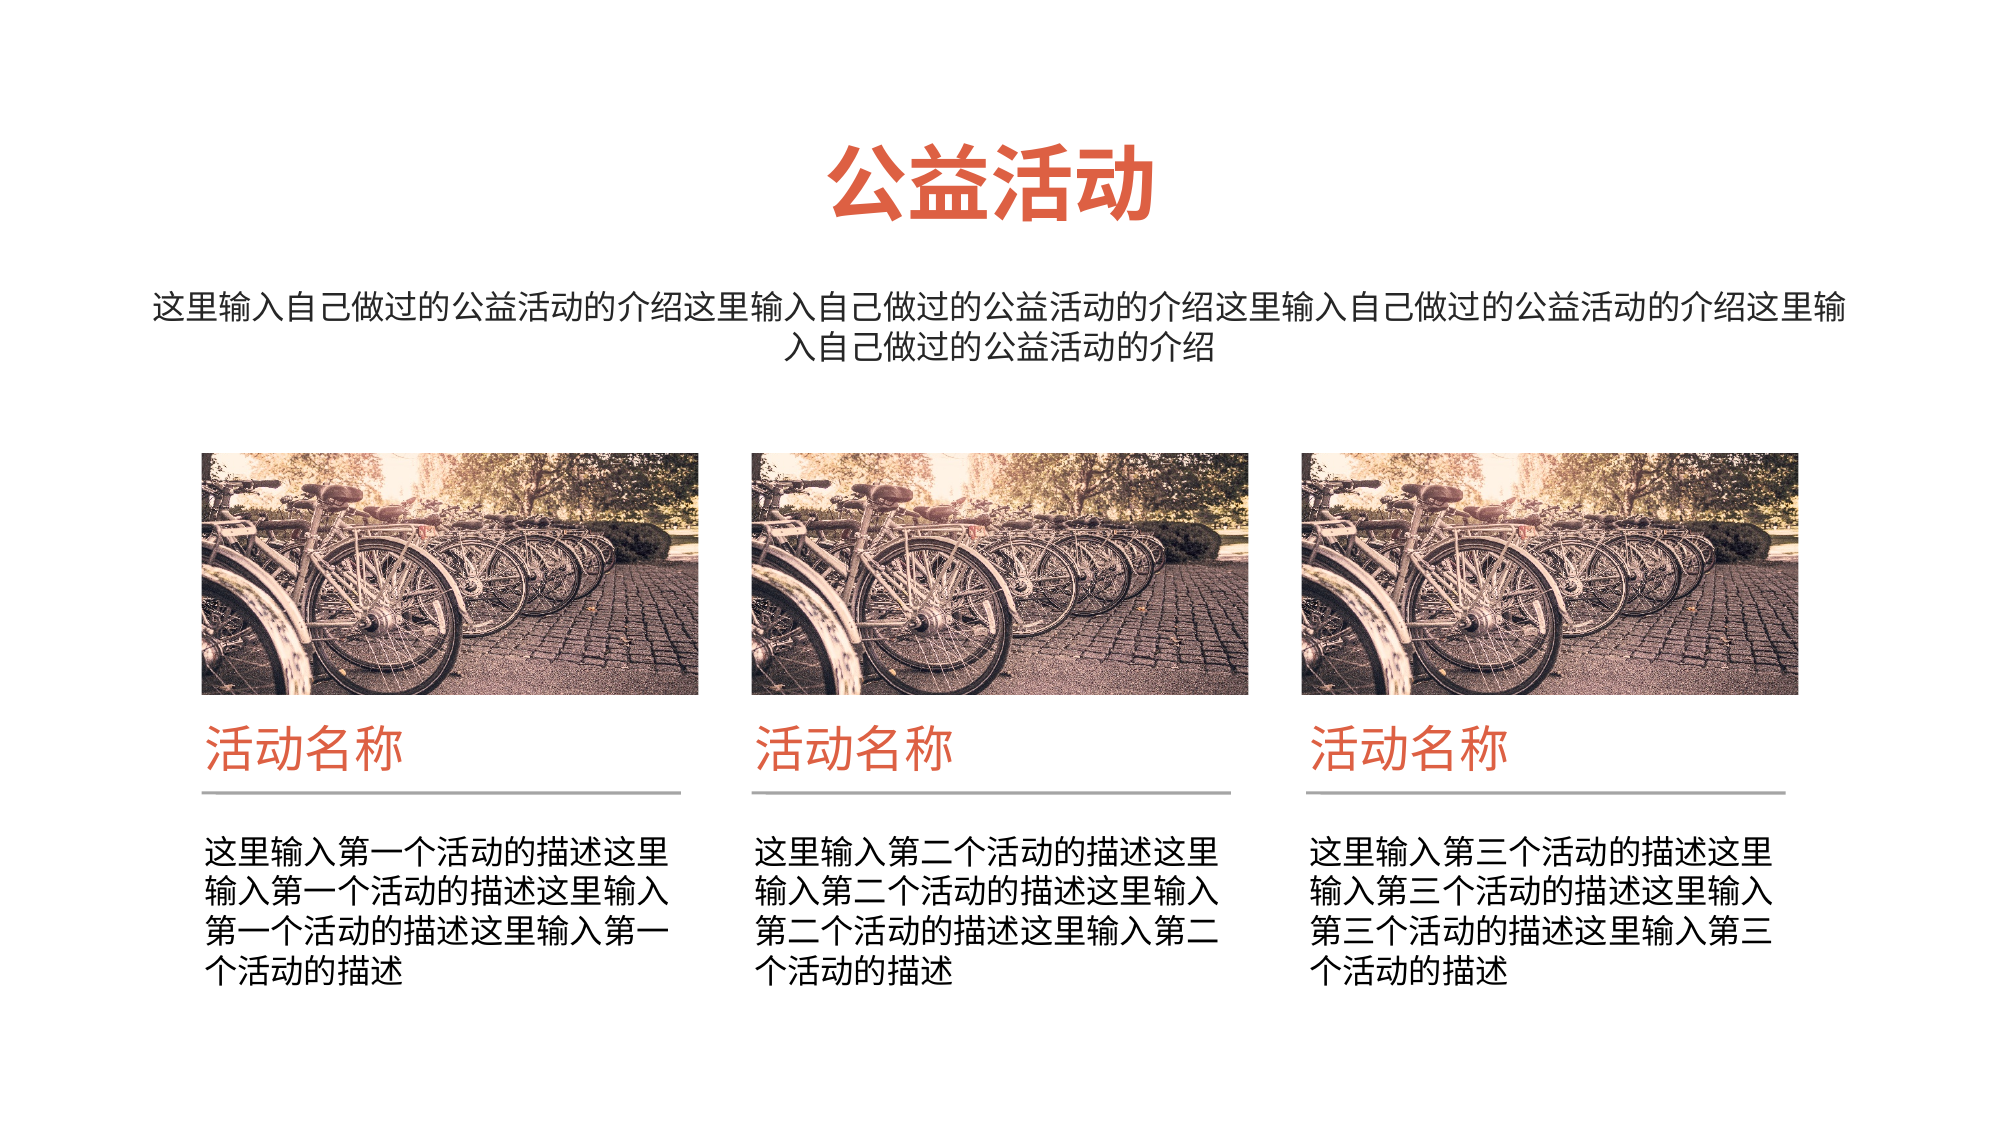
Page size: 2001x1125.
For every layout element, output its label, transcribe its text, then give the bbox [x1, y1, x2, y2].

text_box 这里输入第二个活动的描述这里输入第二个活动的描述这里输入第二个活动的描述这里输入第二个活动的描述 [739, 823, 1249, 998]
text_box 这里输入自己做过的公益活动的介绍这里输入自己做过的公益活动的介绍这里输入自己做过的公益活动的介绍这里输入自己做过的公益活动的介绍 [135, 278, 1865, 414]
picture [751, 453, 1249, 695]
text_box 活动名称 [739, 710, 1164, 785]
picture [201, 453, 699, 695]
text_box 这里输入第一个活动的描述这里输入第一个活动的描述这里输入第一个活动的描述这里输入第一个活动的描述 [189, 823, 699, 998]
text_box 活动名称 [1294, 710, 1719, 785]
picture [1301, 453, 1799, 695]
text_box 这里输入第三个活动的描述这里输入第三个活动的描述这里输入第三个活动的描述这里输入第三个活动的描述 [1294, 823, 1804, 998]
text_box 活动名称 [189, 710, 614, 785]
text_box 公益活动 [809, 123, 1234, 239]
